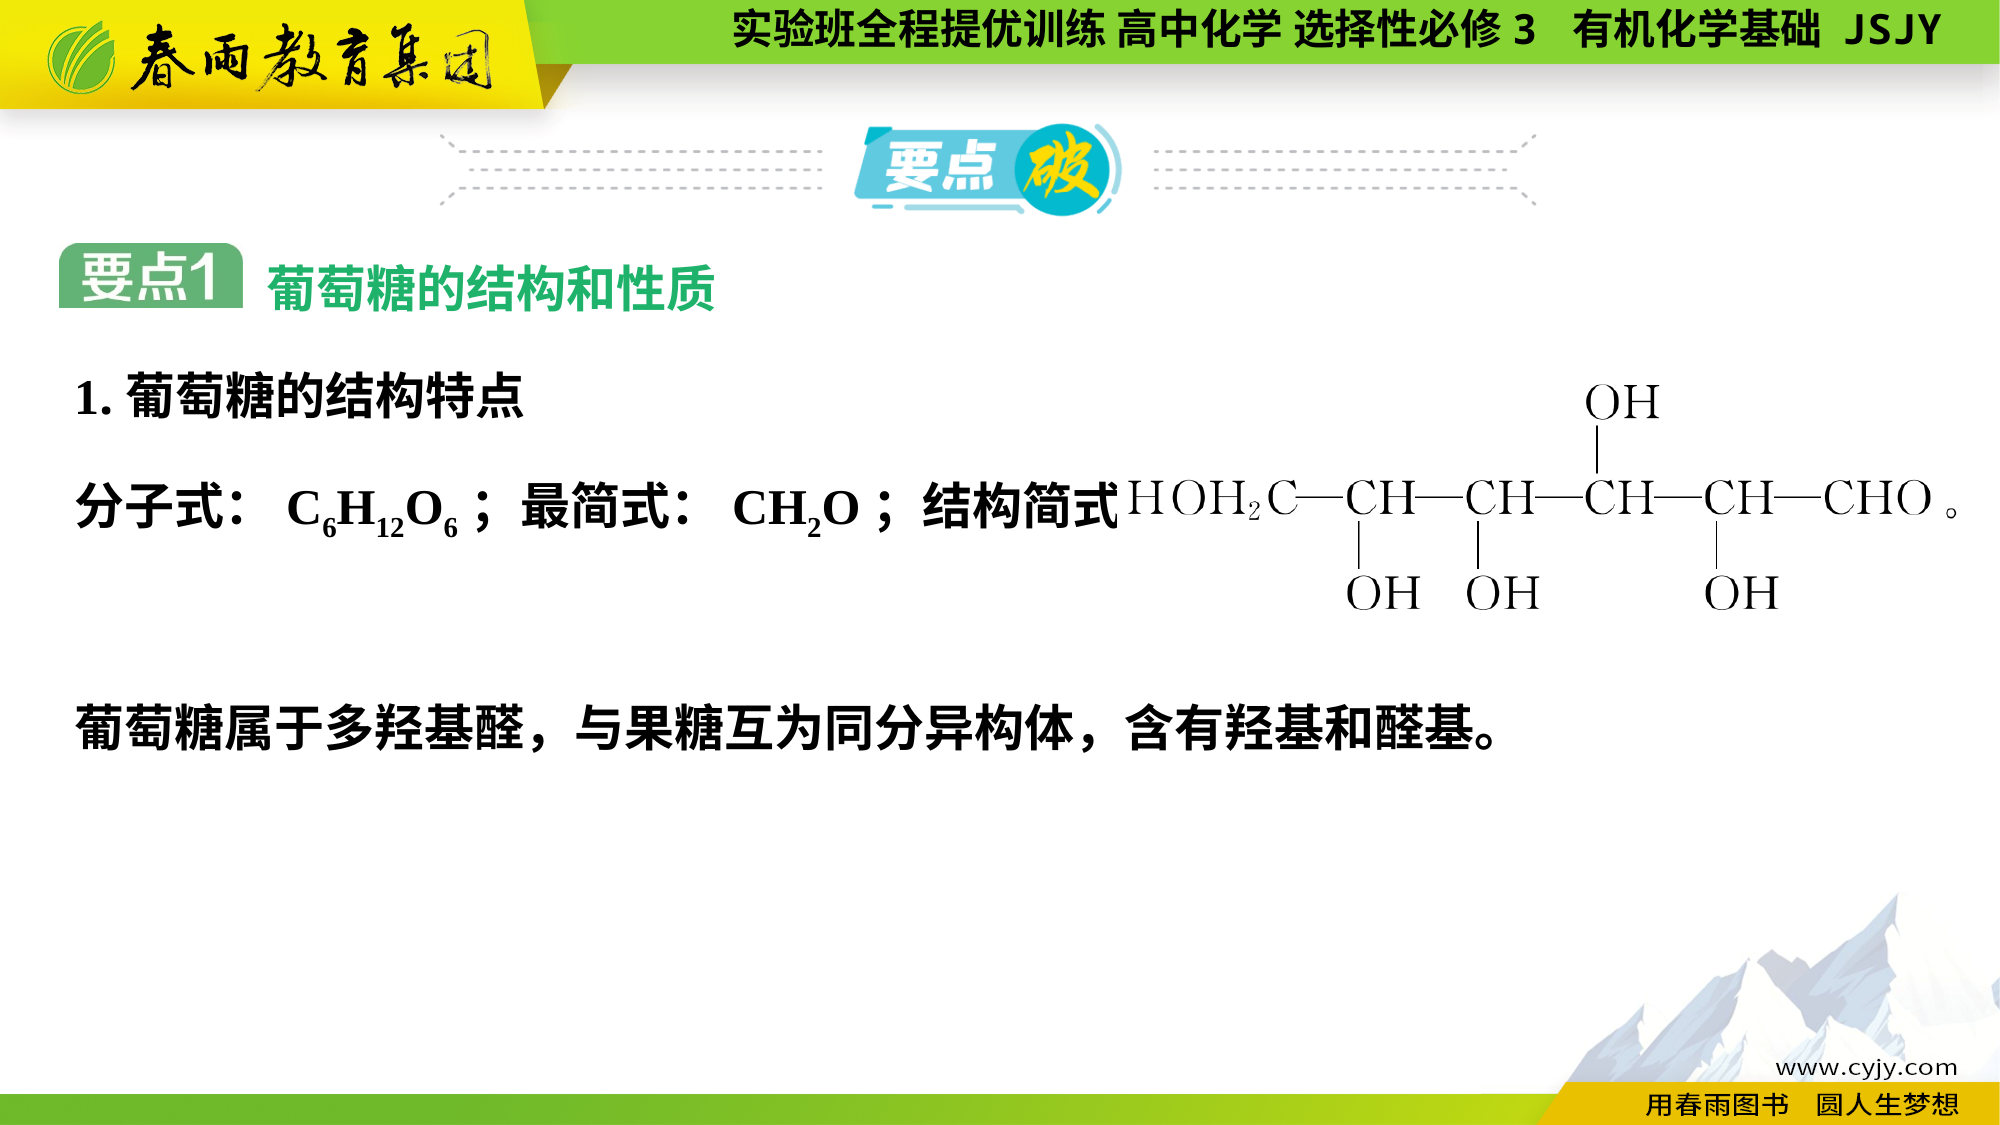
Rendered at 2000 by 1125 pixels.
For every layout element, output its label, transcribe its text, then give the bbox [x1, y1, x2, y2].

list 葡萄糖的结构和性质 1.葡萄糖的结构特点 分子式：C6H12O6；最简式：CH2O；结构简式： 葡萄糖属于多羟基醛，与果糖互为同分异构体，含有羟基和醛基。 [59, 219, 1944, 757]
picture [0, 0, 2000, 1125]
